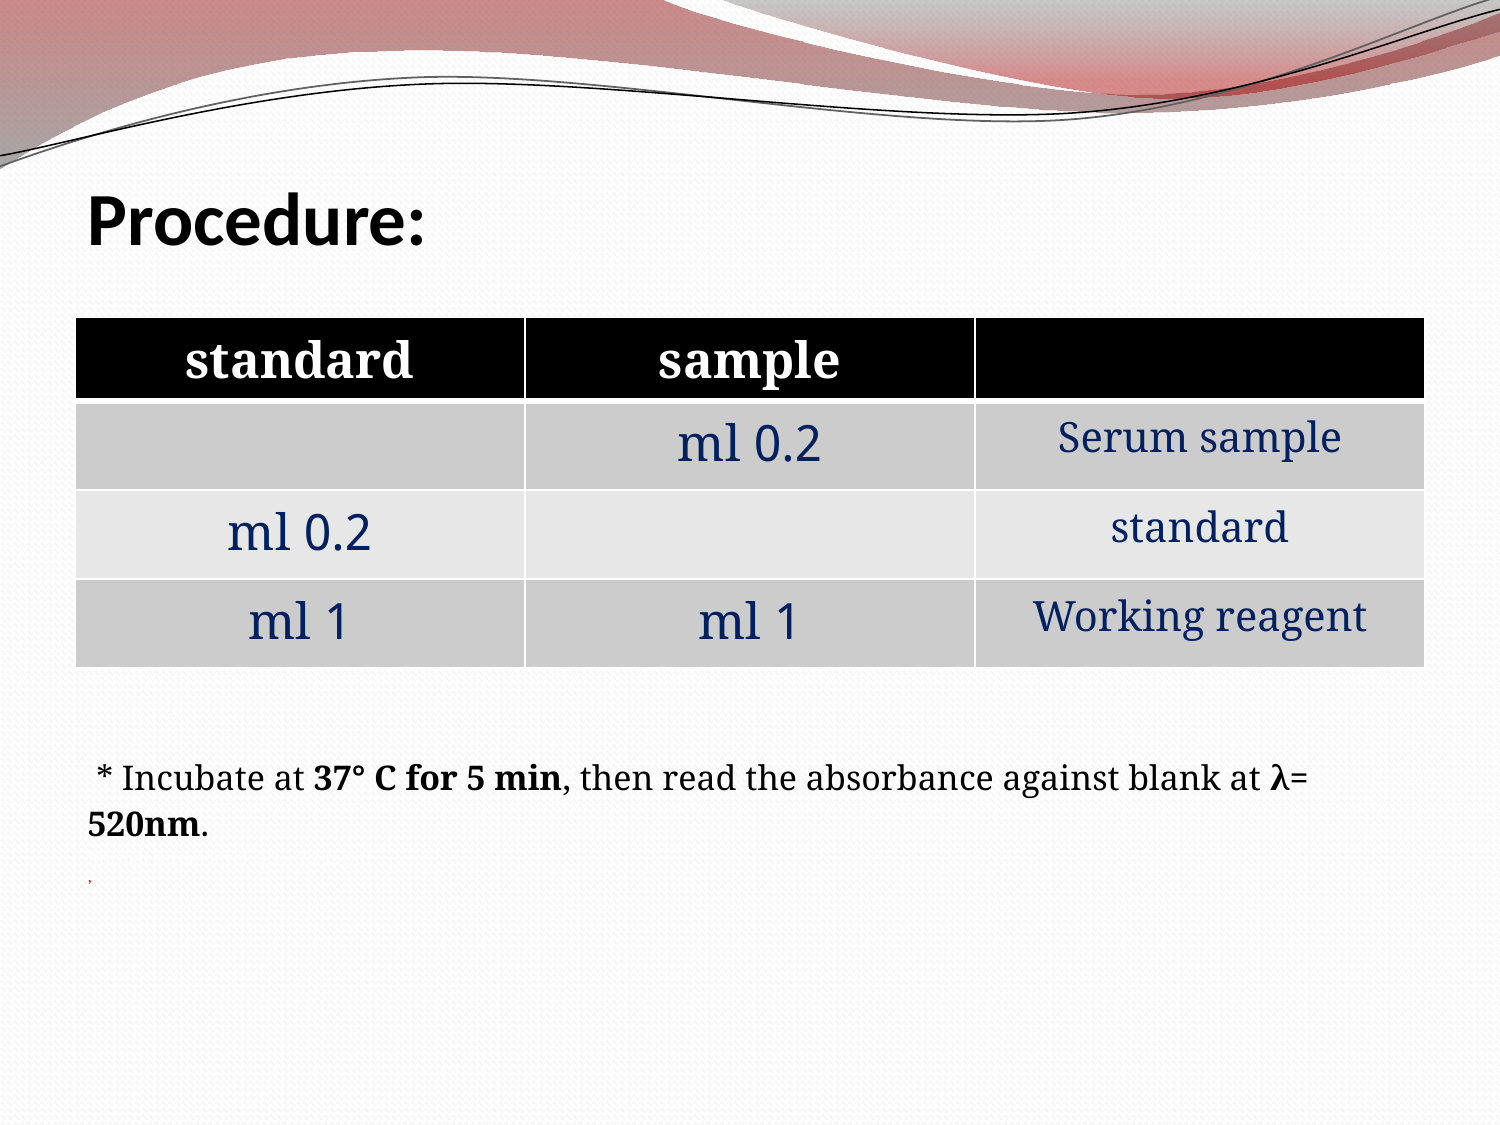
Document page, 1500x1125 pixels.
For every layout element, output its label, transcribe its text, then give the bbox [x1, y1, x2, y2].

table_cell 1 ml [76, 580, 524, 667]
table_cell [76, 404, 524, 489]
table_header [976, 318, 1424, 398]
table_cell Serum sample [976, 404, 1424, 489]
table_cell 0.2 ml [526, 404, 974, 489]
table_cell 0.2 ml [76, 491, 524, 578]
table_cell Working reagent [976, 580, 1424, 667]
table_header standard [76, 318, 524, 398]
table_cell [526, 491, 974, 578]
title Procedure: [87, 162, 1438, 350]
table_cell standard [976, 491, 1424, 578]
text_box Incubate for at 37° C for 5 min, then read the absorbance against blank at λ= 520nm. Normal serum level: 3.5 – 7.2 mg/dl. * Incubate at 37° C for 5 min, then read the absorbance against blank at λ= 520nm. Normal serum level: 3.5 – 7.2 mg/dl. , [87, 699, 1438, 888]
table_header sample [526, 318, 974, 398]
table_cell 1 ml [526, 580, 974, 667]
